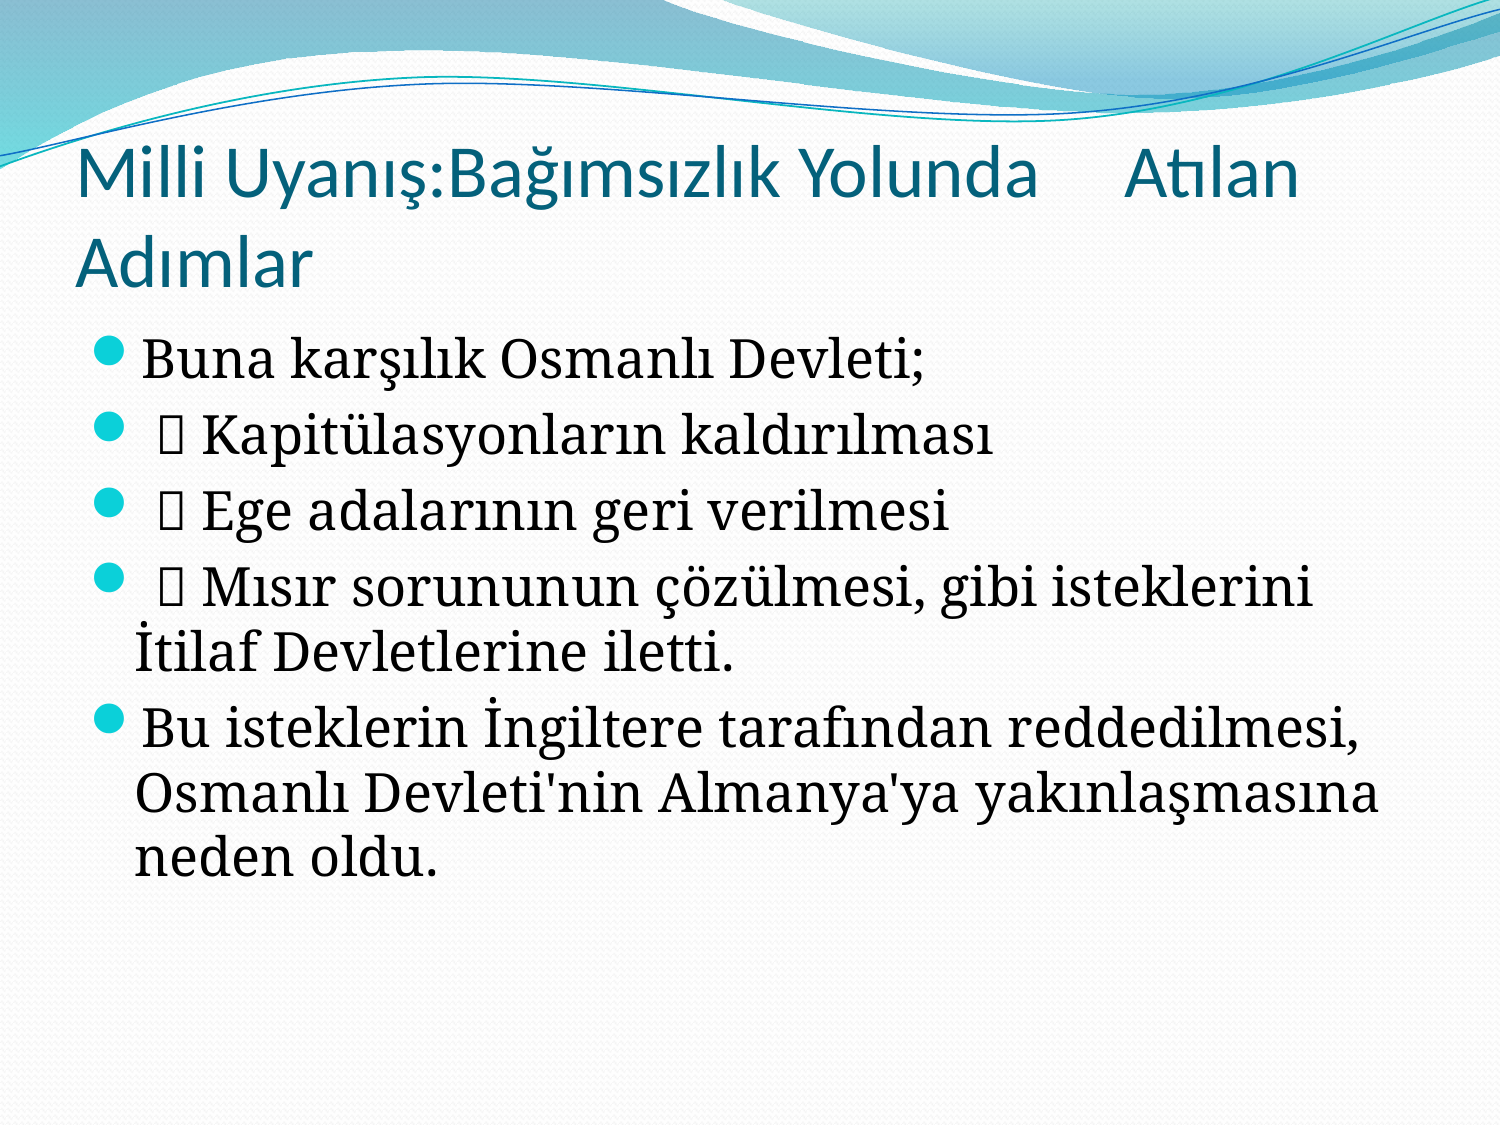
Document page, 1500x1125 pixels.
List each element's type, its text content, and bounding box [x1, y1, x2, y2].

title Milli Uyanış:Bağımsızlık Yolunda Atılan Adımlar [75, 115, 1425, 303]
list Buna karşılık Osmanlı Devleti;  Kapitülasyonların kaldırılması  Ege adalarının geri verilmesi  Mısır sorununun çözülmesi, gibi isteklerini İtilaf Devletlerine iletti. Bu isteklerin İngiltere tarafından reddedilmesi, Osmanlı Devleti'nin Almanya'ya yakınlaşmasına neden oldu. [75, 317, 1425, 1038]
